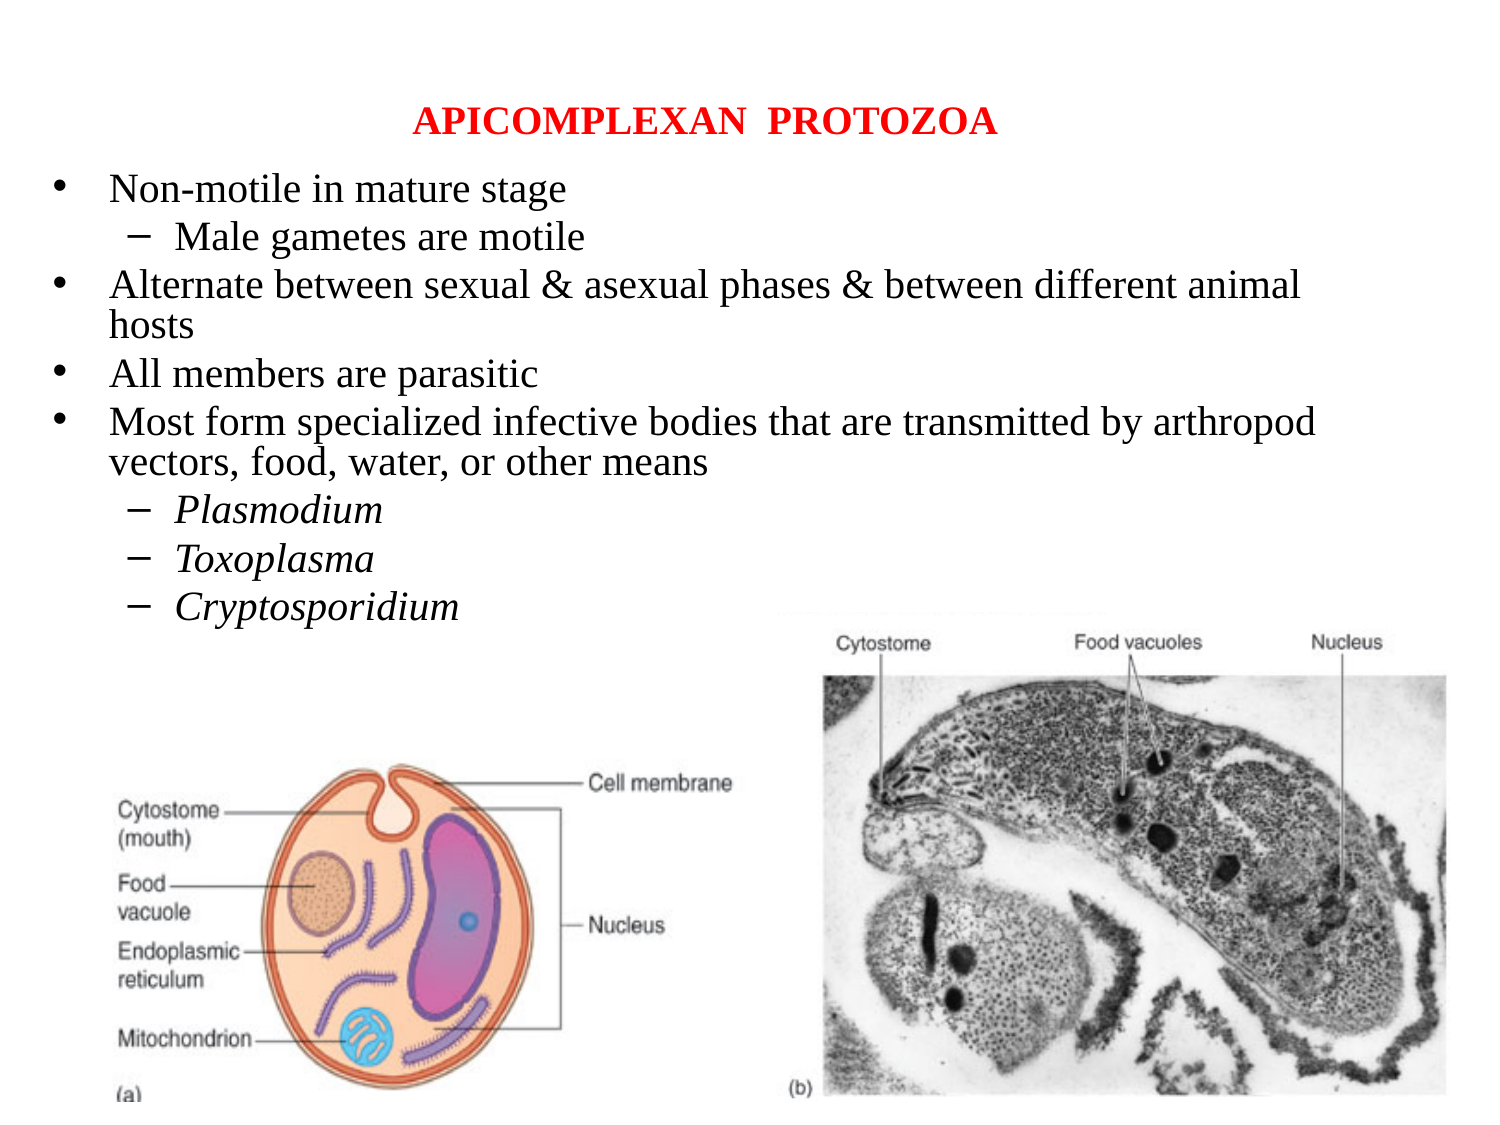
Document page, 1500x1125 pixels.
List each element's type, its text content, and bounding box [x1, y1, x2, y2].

picture [112, 737, 751, 1102]
picture [774, 612, 1451, 1102]
title apicomplexan protozoa [37, 37, 1313, 150]
list Non-motile in mature stage Male gametes are motile Alternate between sexual & asexual phases & between different animal hosts All members are parasitic Most form specialized infective bodies that are transmitted by arthropod vectors, food, water, or other means Plasmodium Toxoplasma Cryptosporidium [37, 162, 1400, 938]
